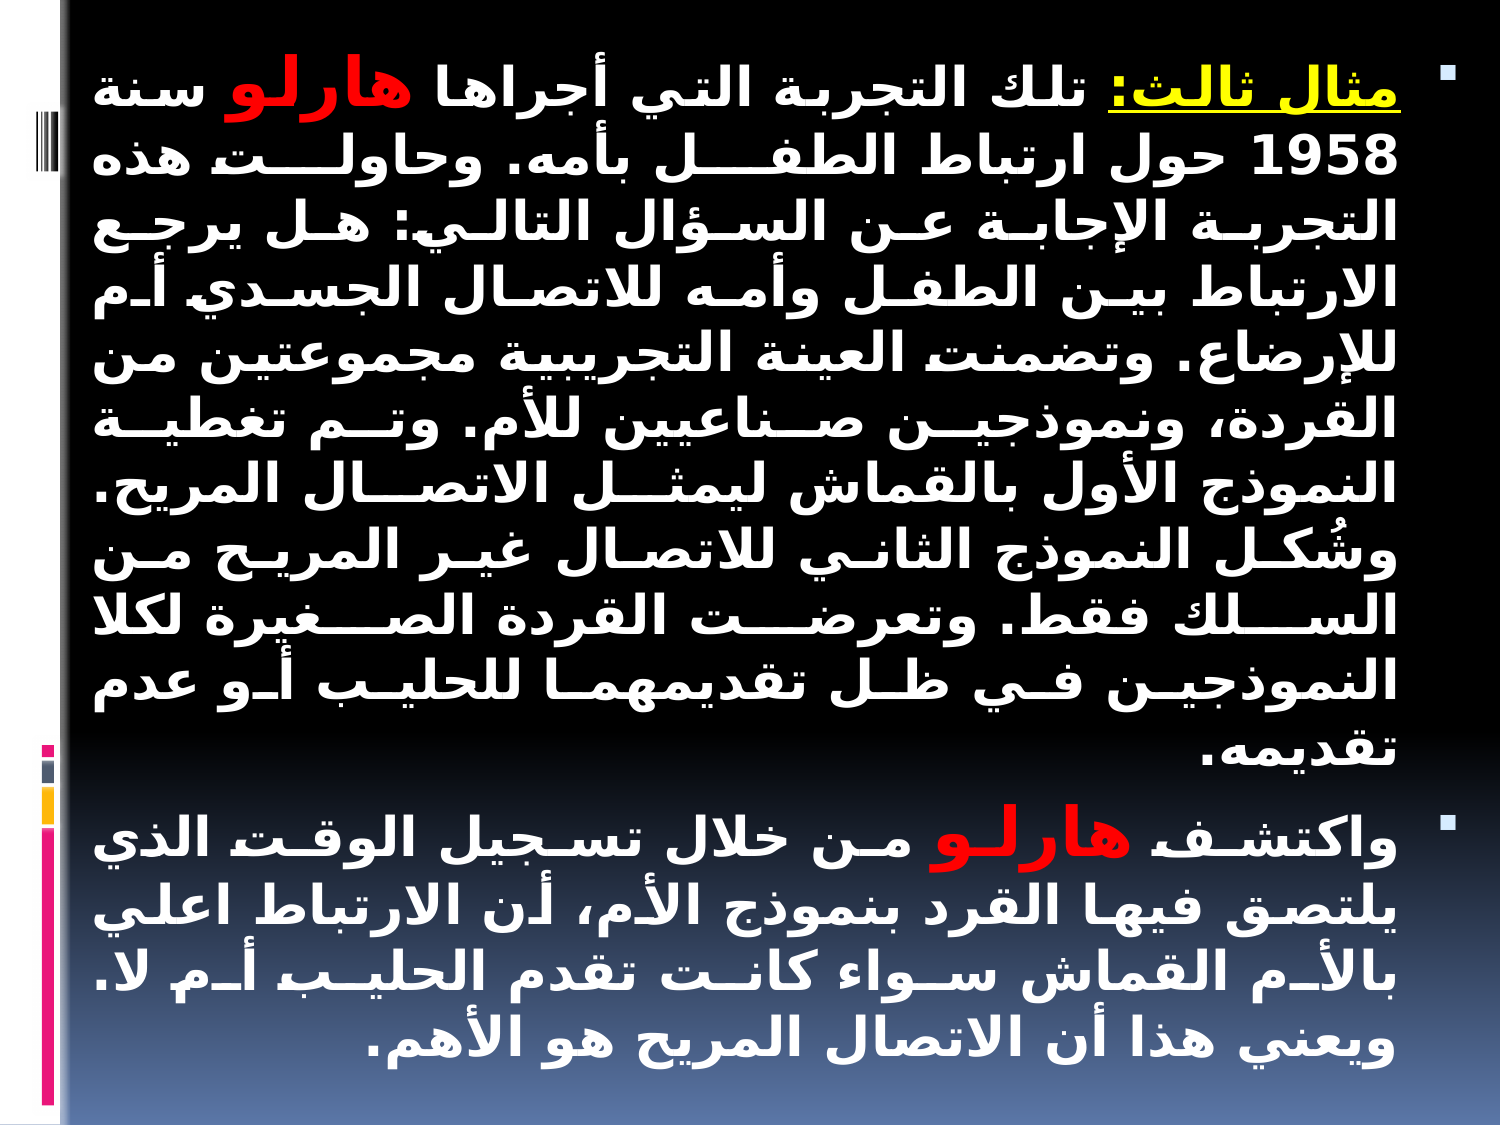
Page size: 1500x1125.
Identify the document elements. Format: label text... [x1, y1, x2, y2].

list مثال ثالث: تلك التجربة التي أجراها هارلو سنة 1958 حول ارتباط الطفل بأمه. وحاولت هذه التجربة الإجابة عن السؤال التالي: هل يرجع الارتباط بين الطفل وأمه للاتصال الجسدي أم للإرضاع. وتضمنت العينة التجريبية مجموعتين من القردة، ونموذجين صناعيين للأم. وتم تغطية النموذج الأول بالقماش ليمثل الاتصال المريح. وشُكل النموذج الثاني للاتصال غير المريح من السلك فقط. وتعرضت القردة الصغيرة لكلا النموذجين في ظل تقديمهما للحليب أو عدم تقديمه. واكتشف هارلو من خلال تسجيل الوقت الذي يلتصق فيها القرد بنموذج الأم، أن الارتباط اعلي بالأم القماش سواء كانت تقدم الحليب أم لا. ويعني هذا أن الاتصال المريح هو الأهم. [76, 30, 1471, 1083]
